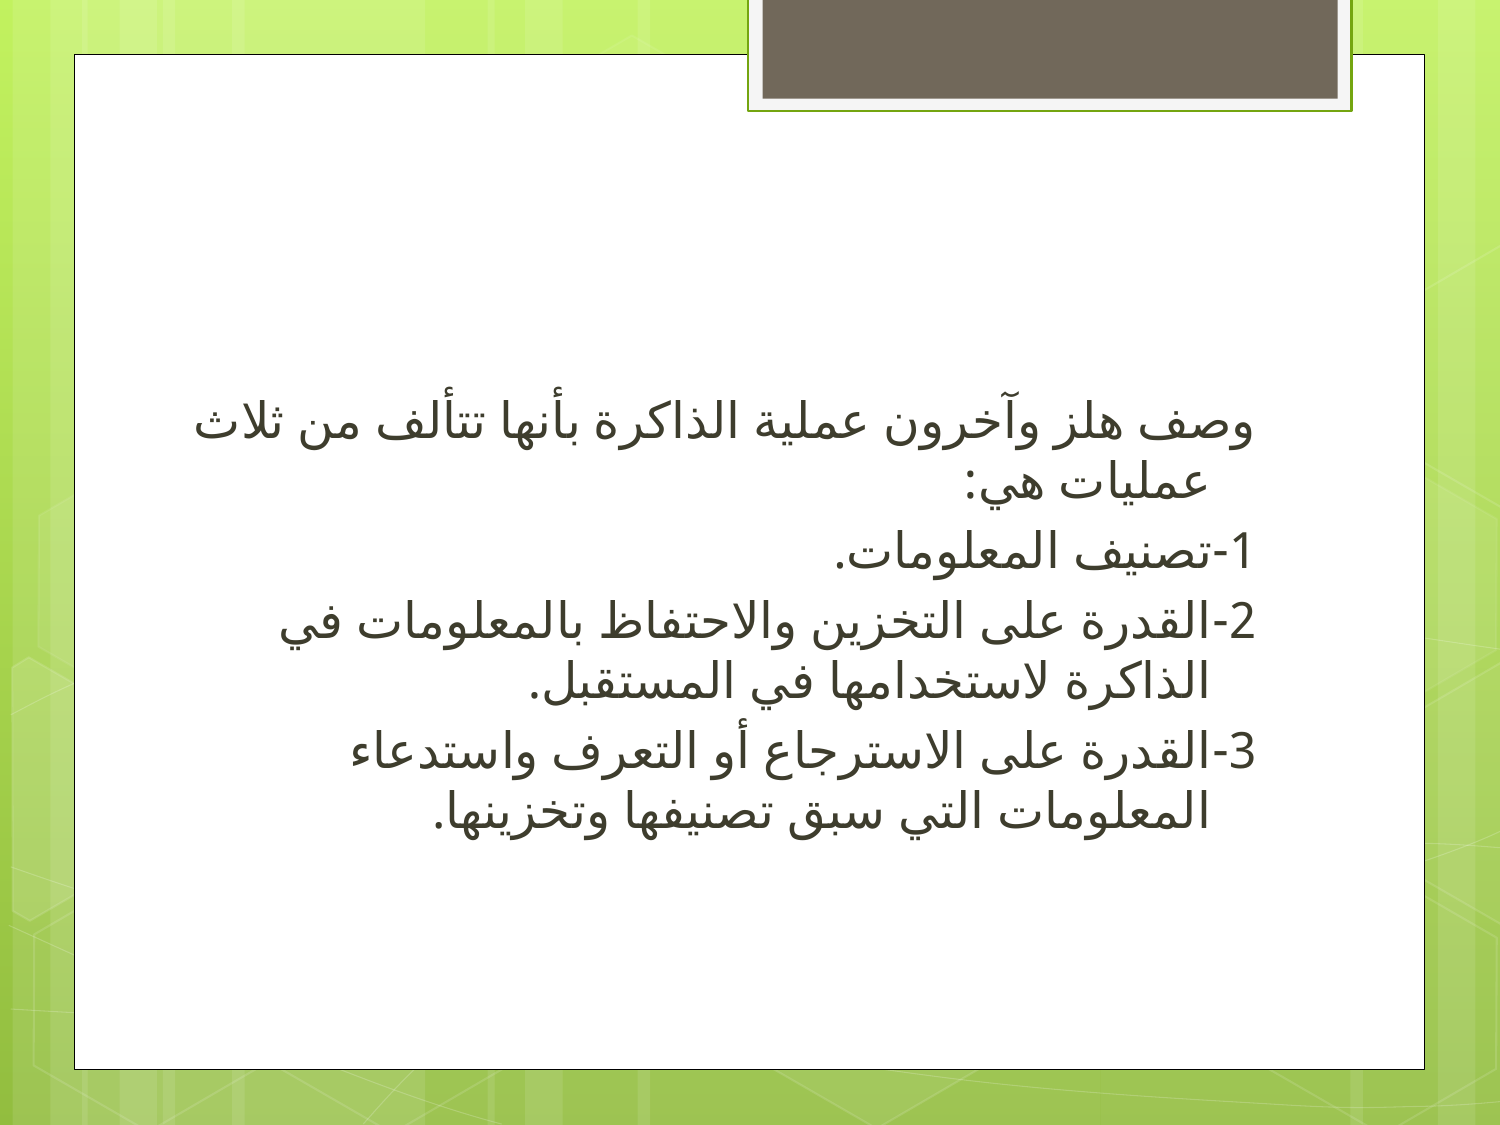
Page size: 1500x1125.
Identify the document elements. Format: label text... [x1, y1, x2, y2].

list وصف هلز وآخرون عملية الذاكرة بأنها تتألف من ثلاث عمليات هي: 1-تصنيف المعلومات. 2-القدرة على التخزين والاحتفاظ بالمعلومات في الذاكرة لاستخدامها في المستقبل. 3-القدرة على الاسترجاع أو التعرف واستدعاء المعلومات التي سبق تصنيفها وتخزينها. [171, 381, 1283, 957]
